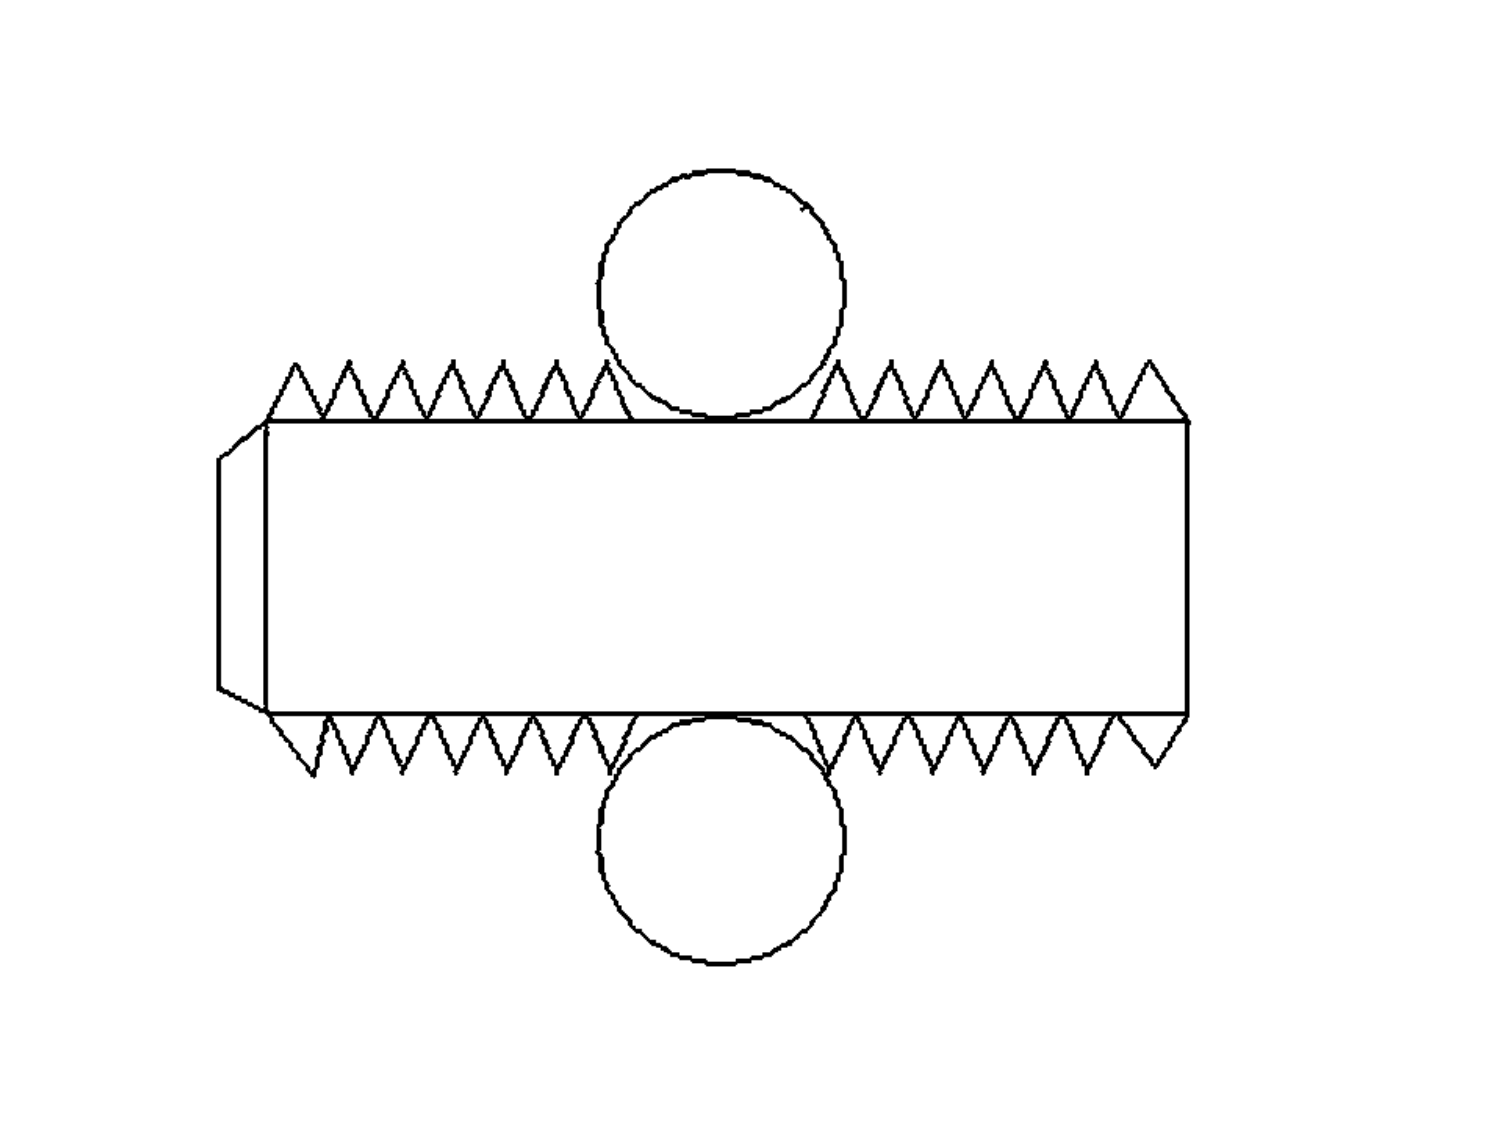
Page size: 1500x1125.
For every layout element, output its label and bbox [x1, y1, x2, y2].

picture [140, 89, 1365, 1059]
